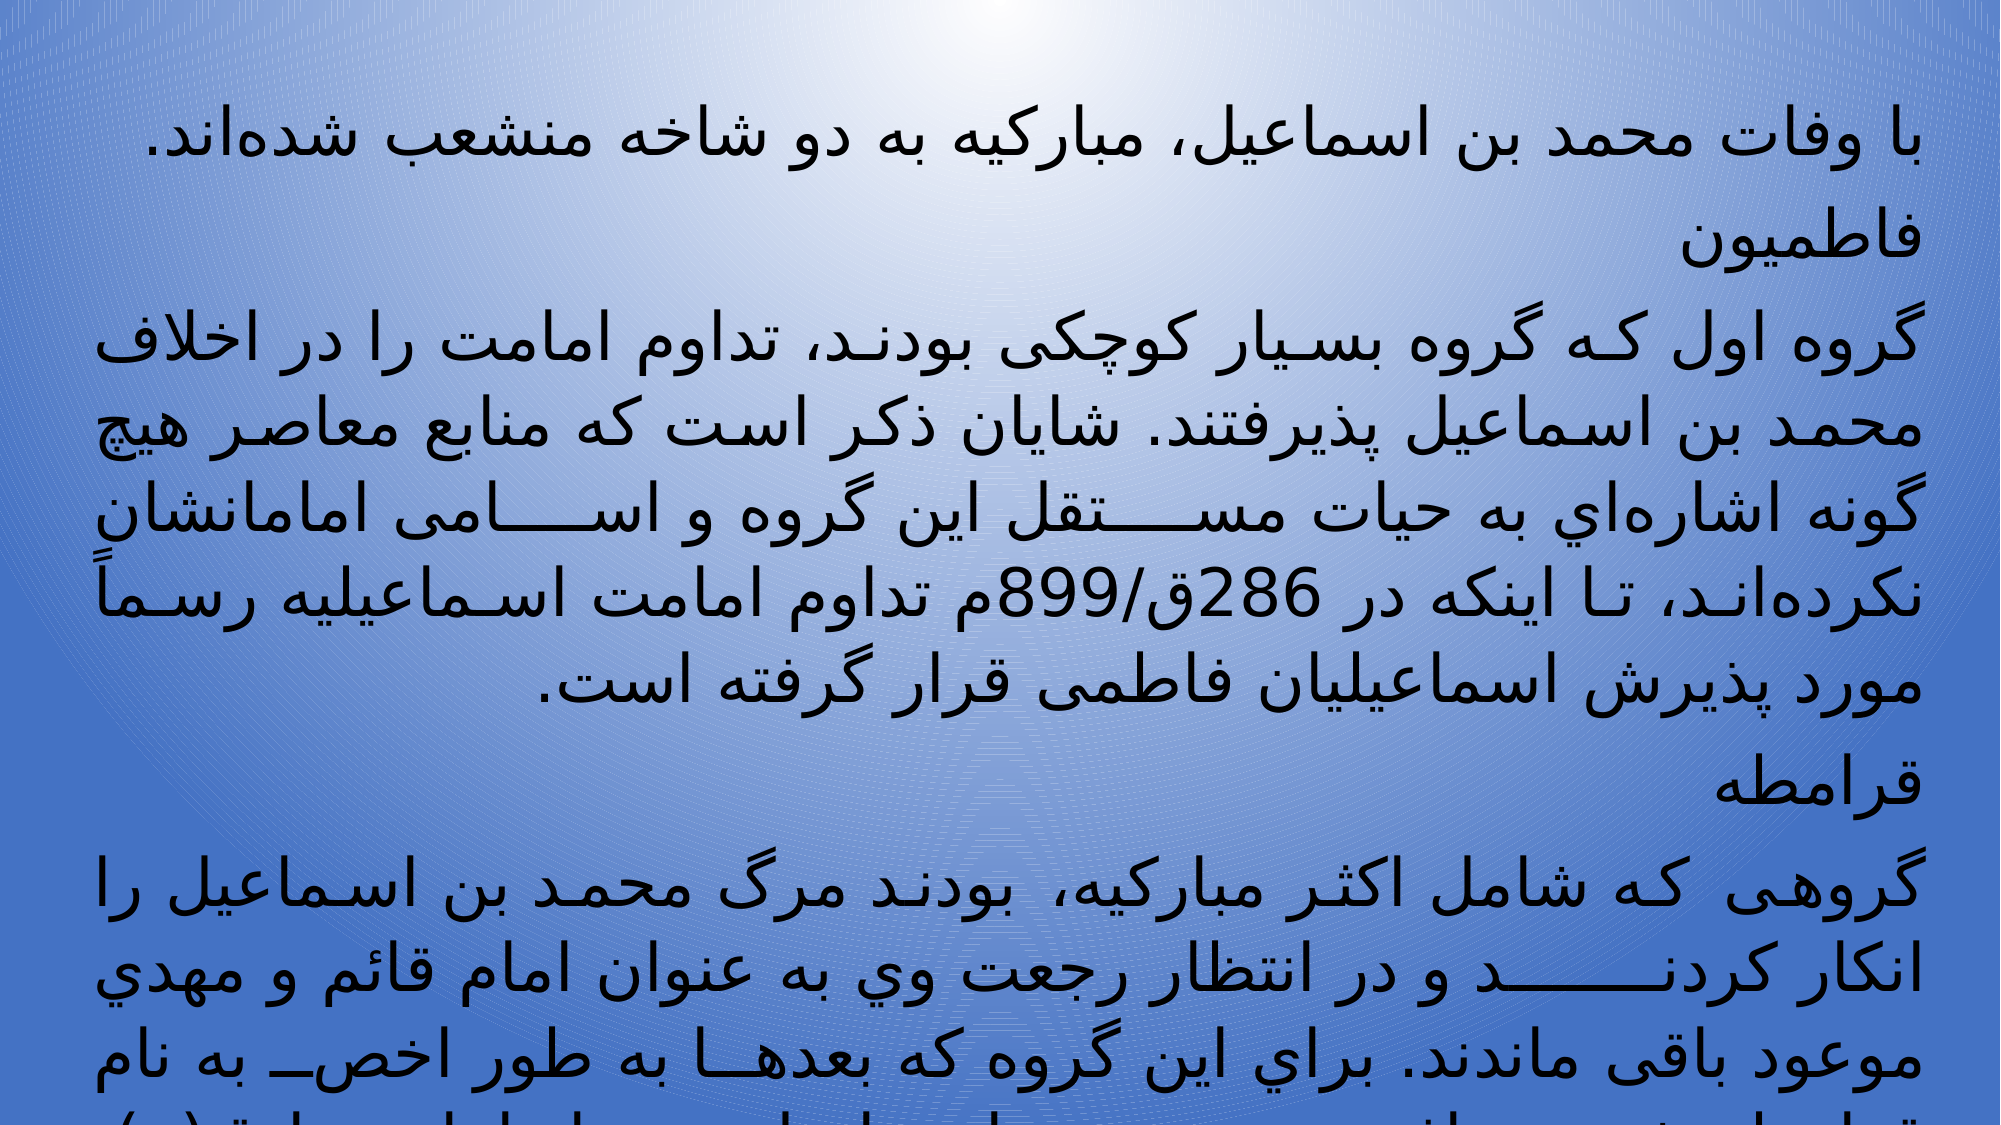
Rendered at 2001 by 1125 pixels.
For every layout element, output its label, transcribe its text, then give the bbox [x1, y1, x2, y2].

text_box با وفات‌ محمد بن‌ اسماعيل‌، مباركيه‌ به‌ دو شاخه‌ منشعب‌ شده‌اند. فاطمیون گروه اول که گروه‌ بسيار كوچكى‌ بودند، تداوم‌ امامت‌ را در اخلاف‌ محمد بن‌ اسماعيل‌ پذيرفتند. شايان‌ ذكر است‌ كه‌ منابع‌ معاصر هيچ‌ گونه‌ اشاره‌اي‌ به‌ حيات‌ مستقل‌ اين‌ گروه‌ و اسامى‌ امامانشان‌ نكرده‌اند، تا اينكه‌ در 286ق‌/899م‌ تداوم‌ امامت‌ اسماعيليه‌ رسماً مورد پذيرش‌ اسماعيليان‌ فاطمى‌ قرار گرفته‌ است‌. قرامطه گروهی که شامل‌ اكثر مباركيه‌، بودند مرگ‌ محمد بن‌ اسماعيل‌ را انكار كردند و در انتظار رجعت‌ وي‌ به‌ عنوان‌ امام‌ قائم‌ و مهدي‌ موعود باقى‌ ماندند. براي‌ اين‌ گروه‌ كه‌ بعدها به‌ طور اخص‌ به‌ نام‌ قرامطه‌ شهرت‌ يافتند، محمد بن‌ اسماعيل‌ پس‌ از امام‌ صادق‌(ع‌)، هفتمين‌ و آخرين‌ امام‌ بوده‌ است‌ و به‌ همين‌ سبب‌ اسماعيليه‌ عموماً به‌ نام‌ سبعيه‌ يا هفت‌ امامى‌ نيز شهرت‌ داشته‌اند. [78, 76, 1941, 1125]
